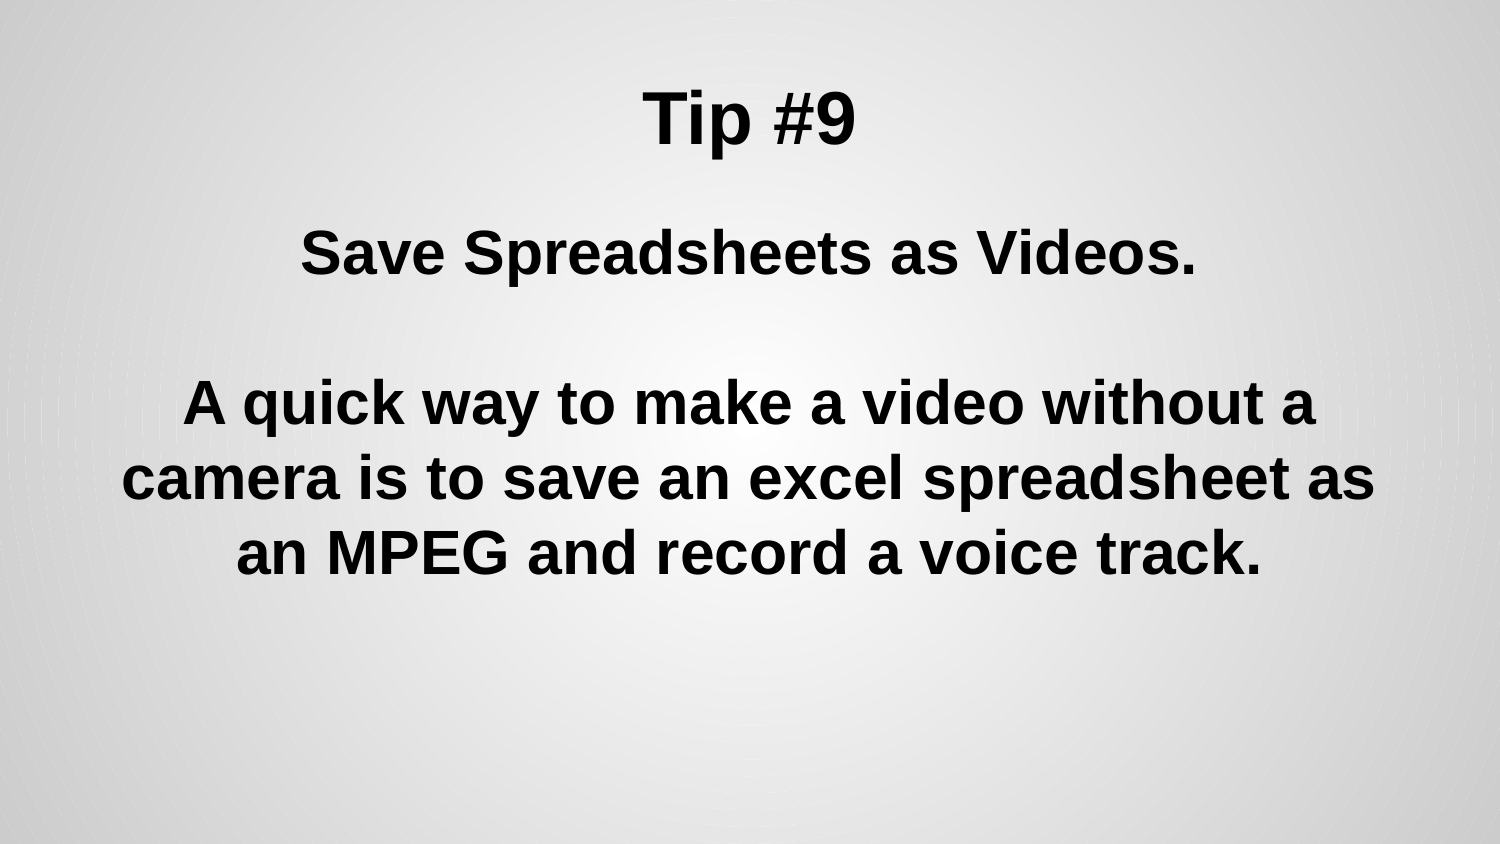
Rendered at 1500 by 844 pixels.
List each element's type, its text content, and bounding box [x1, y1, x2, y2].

title Tip #9 [75, 33, 1425, 175]
list Save Spreadsheets as Videos. A quick way to make a video without a camera is to save an excel spreadsheet as an MPEG and record a voice track. [75, 196, 1425, 808]
